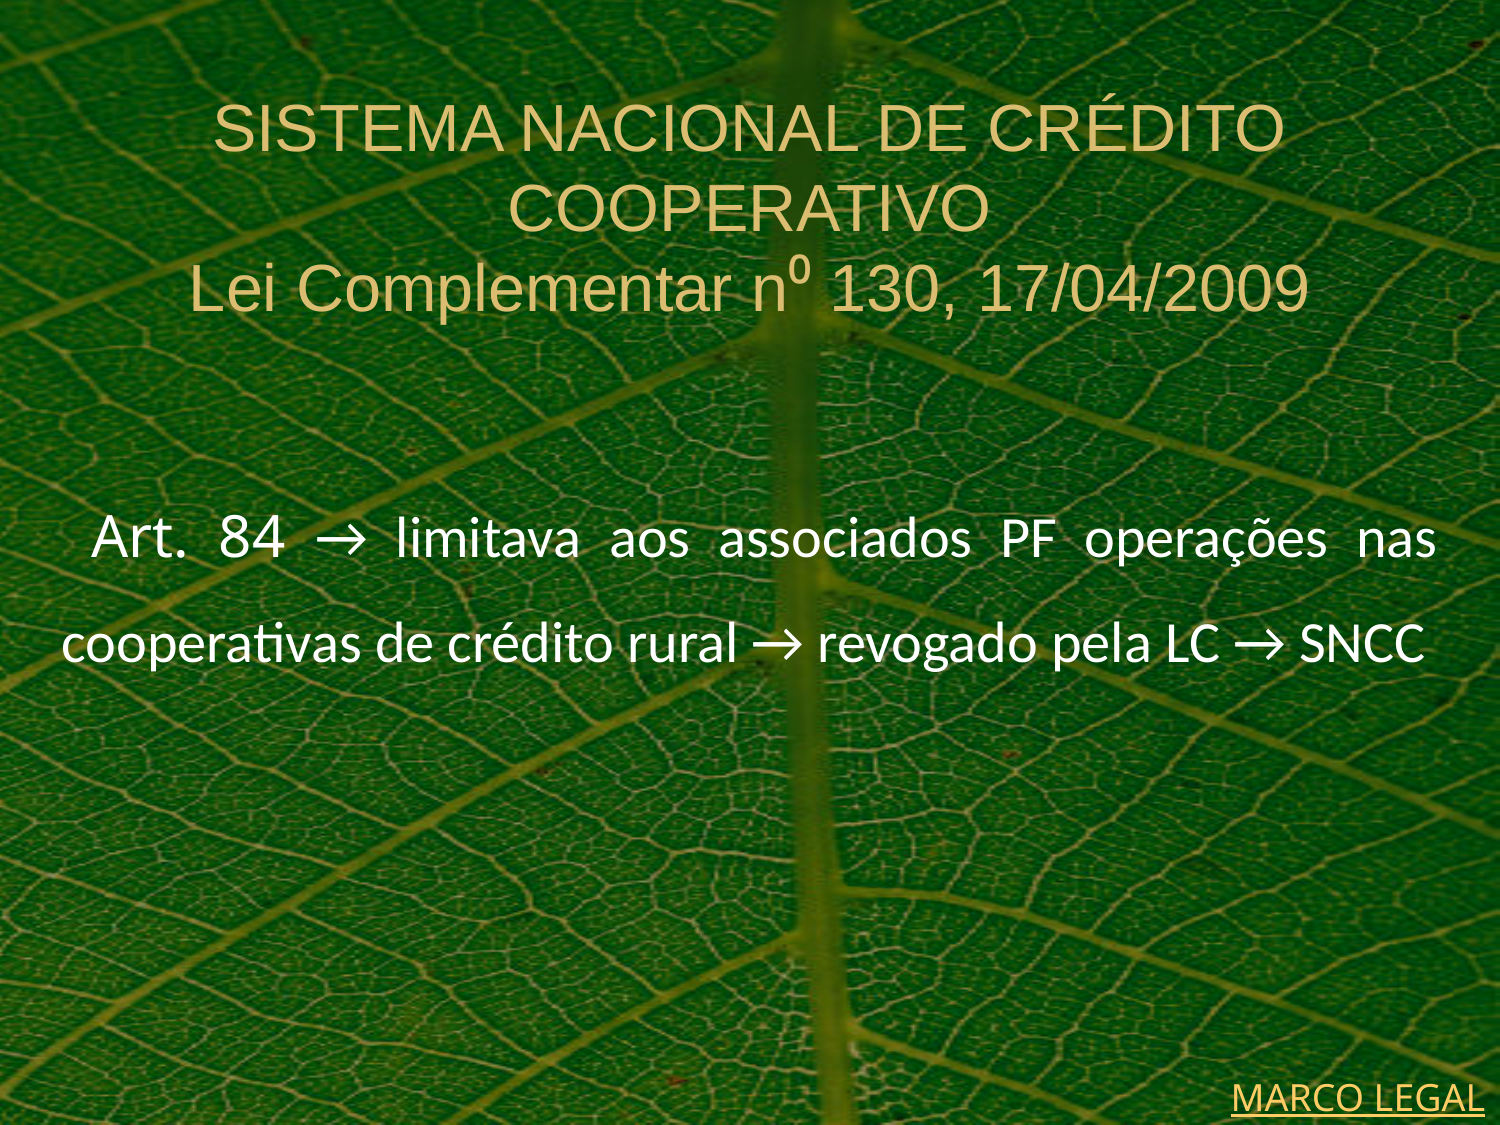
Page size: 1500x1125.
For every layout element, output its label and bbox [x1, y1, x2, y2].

list [0, 0, 1500, 1125]
